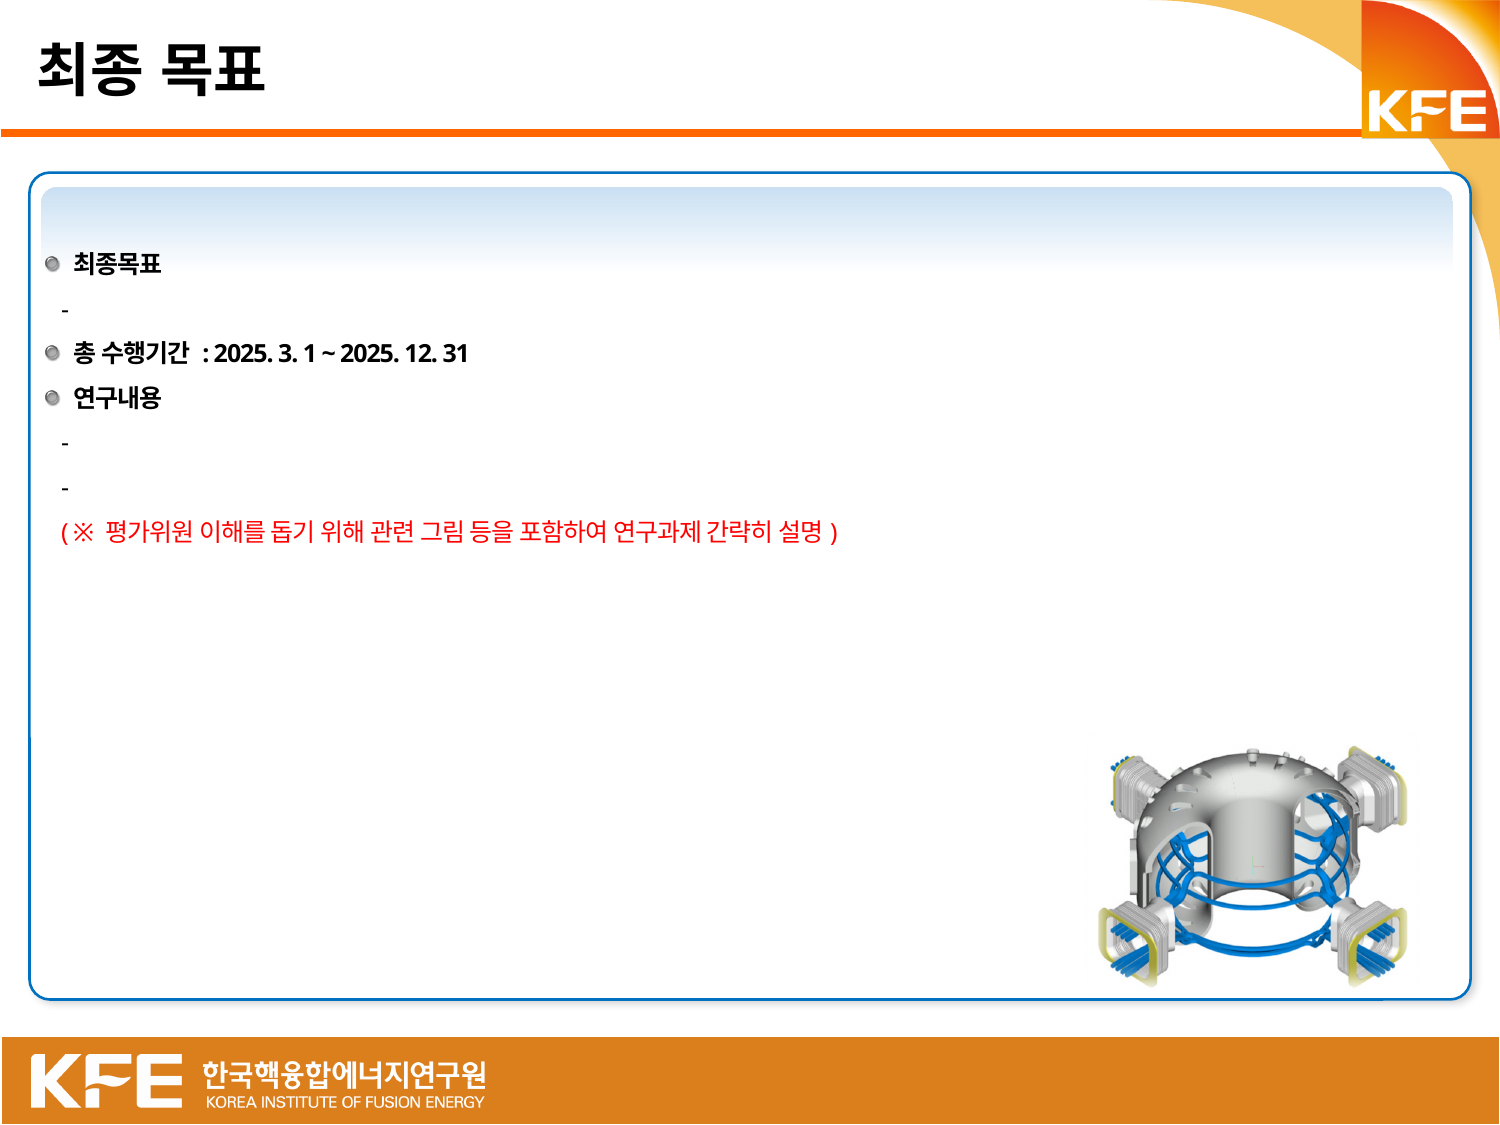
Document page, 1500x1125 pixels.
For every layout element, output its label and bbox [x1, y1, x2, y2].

picture [1359, 0, 1500, 140]
text_box [29, 172, 1471, 1000]
picture [1082, 727, 1422, 999]
